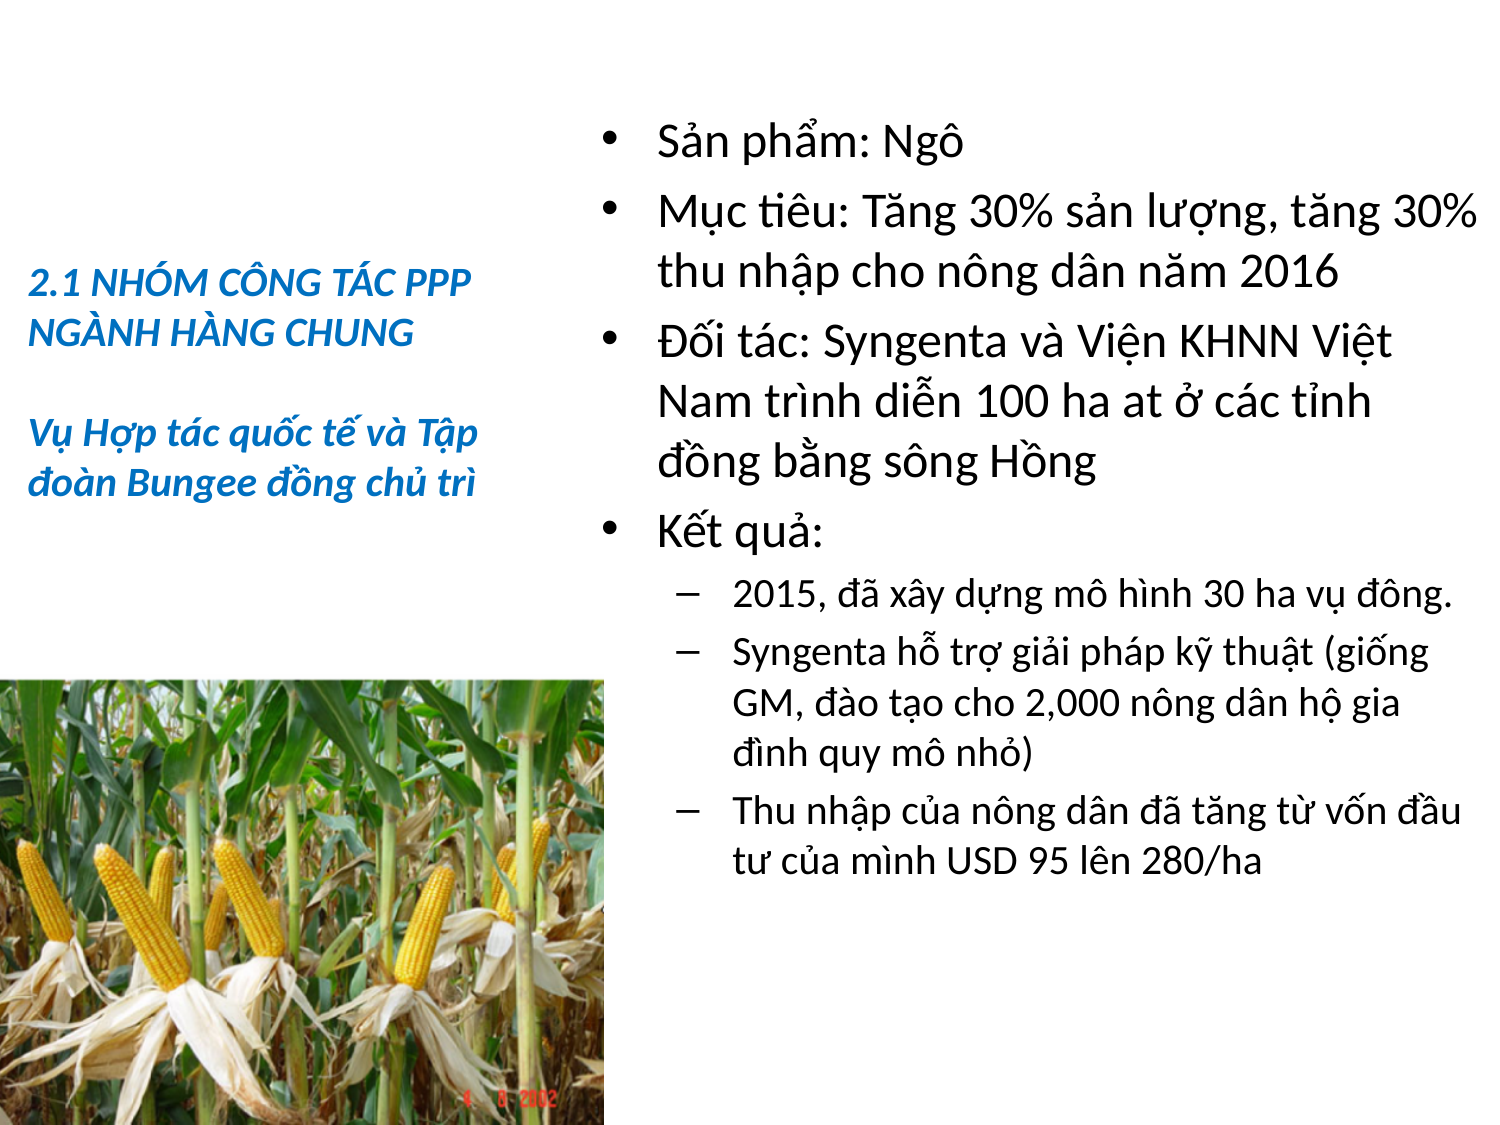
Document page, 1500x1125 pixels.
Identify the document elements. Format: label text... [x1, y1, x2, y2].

title 2.1 NHÓM CÔNG TÁC PPP NGÀNH HÀNG CHUNG Vụ Hợp tác quốc tế và Tập đoàn Bungee đồng chủ trì [12, 162, 569, 563]
picture [0, 674, 605, 1125]
list Sản phẩm: Ngô Mục tiêu: Tăng 30% sản lượng, tăng 30% thu nhập cho nông dân năm 2016 Đối tác: Syngenta và Viện KHNN Việt Nam trình diễn 100 ha at ở các tỉnh đồng bằng sông Hồng Kết quả: 2015, đã xây dựng mô hình 30 ha vụ đông. Syngenta hỗ trợ giải pháp kỹ thuật (giống GM, đào tạo cho 2,000 nông dân hộ gia đình quy mô nhỏ) Thu nhập của nông dân đã tăng từ vốn đầu tư của mình USD 95 lên 280/ha [586, 99, 1500, 1125]
